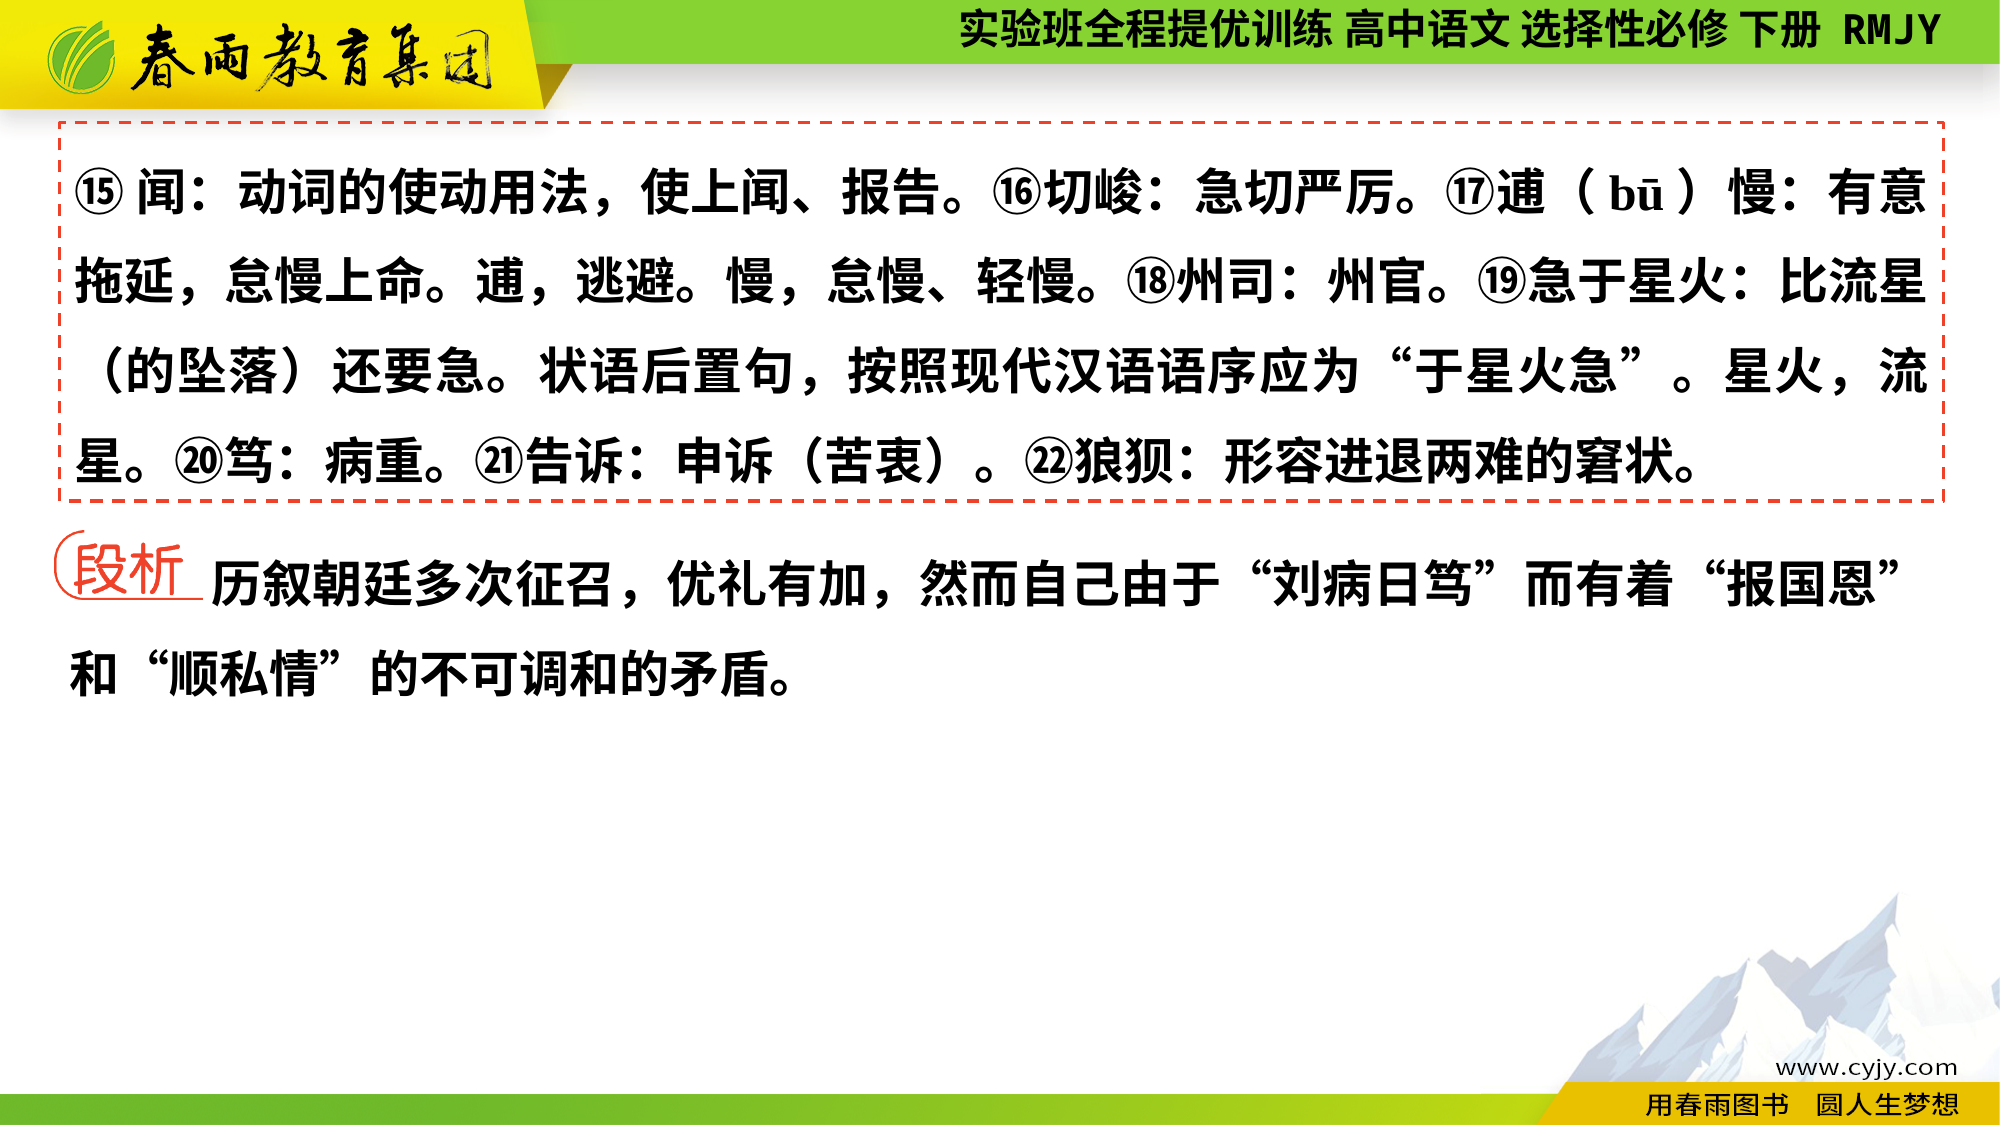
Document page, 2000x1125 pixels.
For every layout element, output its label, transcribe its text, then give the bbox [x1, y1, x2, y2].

picture [0, 0, 2000, 1125]
text_box 历叙朝廷多次征召，优礼有加，然而自己由于“刘病日笃”而有着“报国恩”和“顺私情”的不可调和的矛盾。 [54, 515, 1944, 711]
list ⑮闻：动词的使动用法，使上闻、报告。⑯切峻：急切严厉。⑰逋（bū）慢：有意拖延，怠慢上命。逋，逃避。慢，怠慢、轻慢。⑱州司：州官。⑲急于星火：比流星（的坠落）还要急。状语后置句，按照现代汉语语序应为“于星火急”。星火，流星。⑳笃：病重。㉑告诉：申诉（苦衷）。㉒狼狈：形容进退两难的窘状。 [59, 122, 1944, 502]
